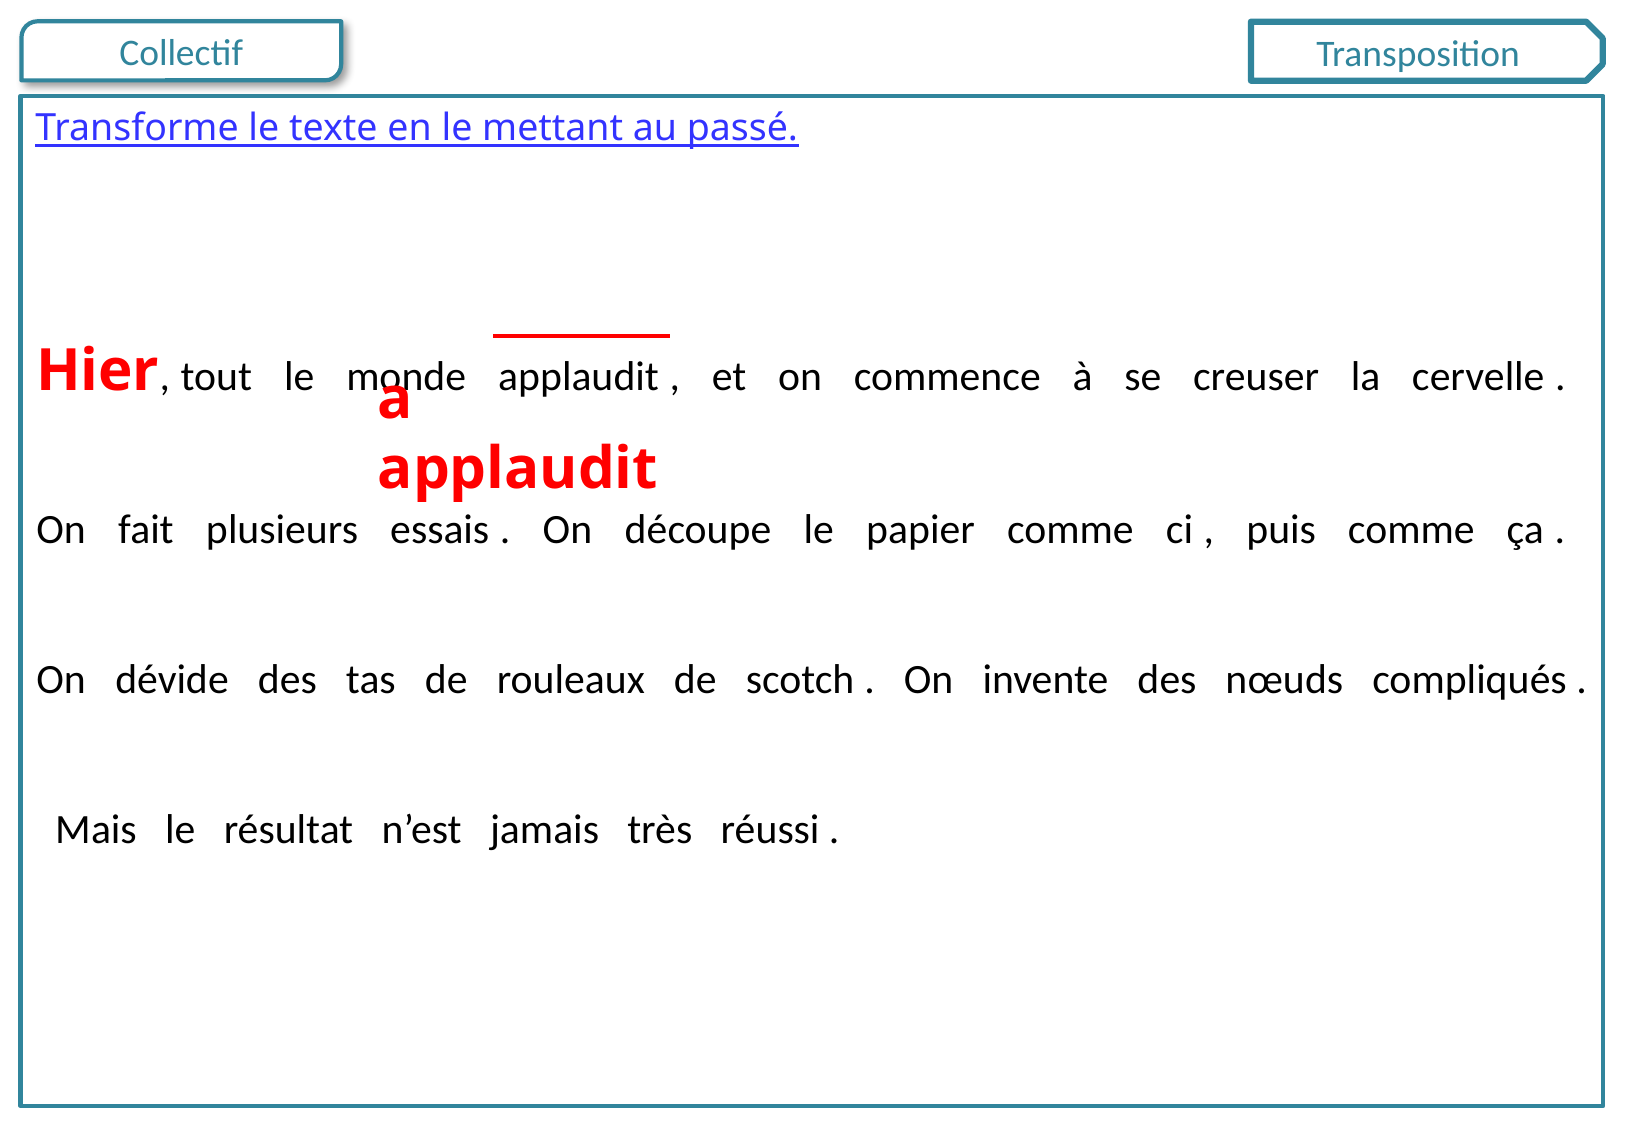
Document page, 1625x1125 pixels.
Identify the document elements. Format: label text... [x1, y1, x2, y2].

list Transforme le texte en le mettant au passé. [18, 94, 1605, 1108]
list Transposition [1251, 21, 1585, 81]
list Hier, tout le monde applaudit , et on commence à se creuser la cervelle . On fait plusieurs essais . On découpe le papier comme ci , puis comme ça . On dévide des tas de rouleaux de scotch . On invente des nœuds compliqués . Mais le résultat n’est jamais très réussi . [21, 184, 1604, 1106]
text_box a applaudit [363, 352, 706, 508]
